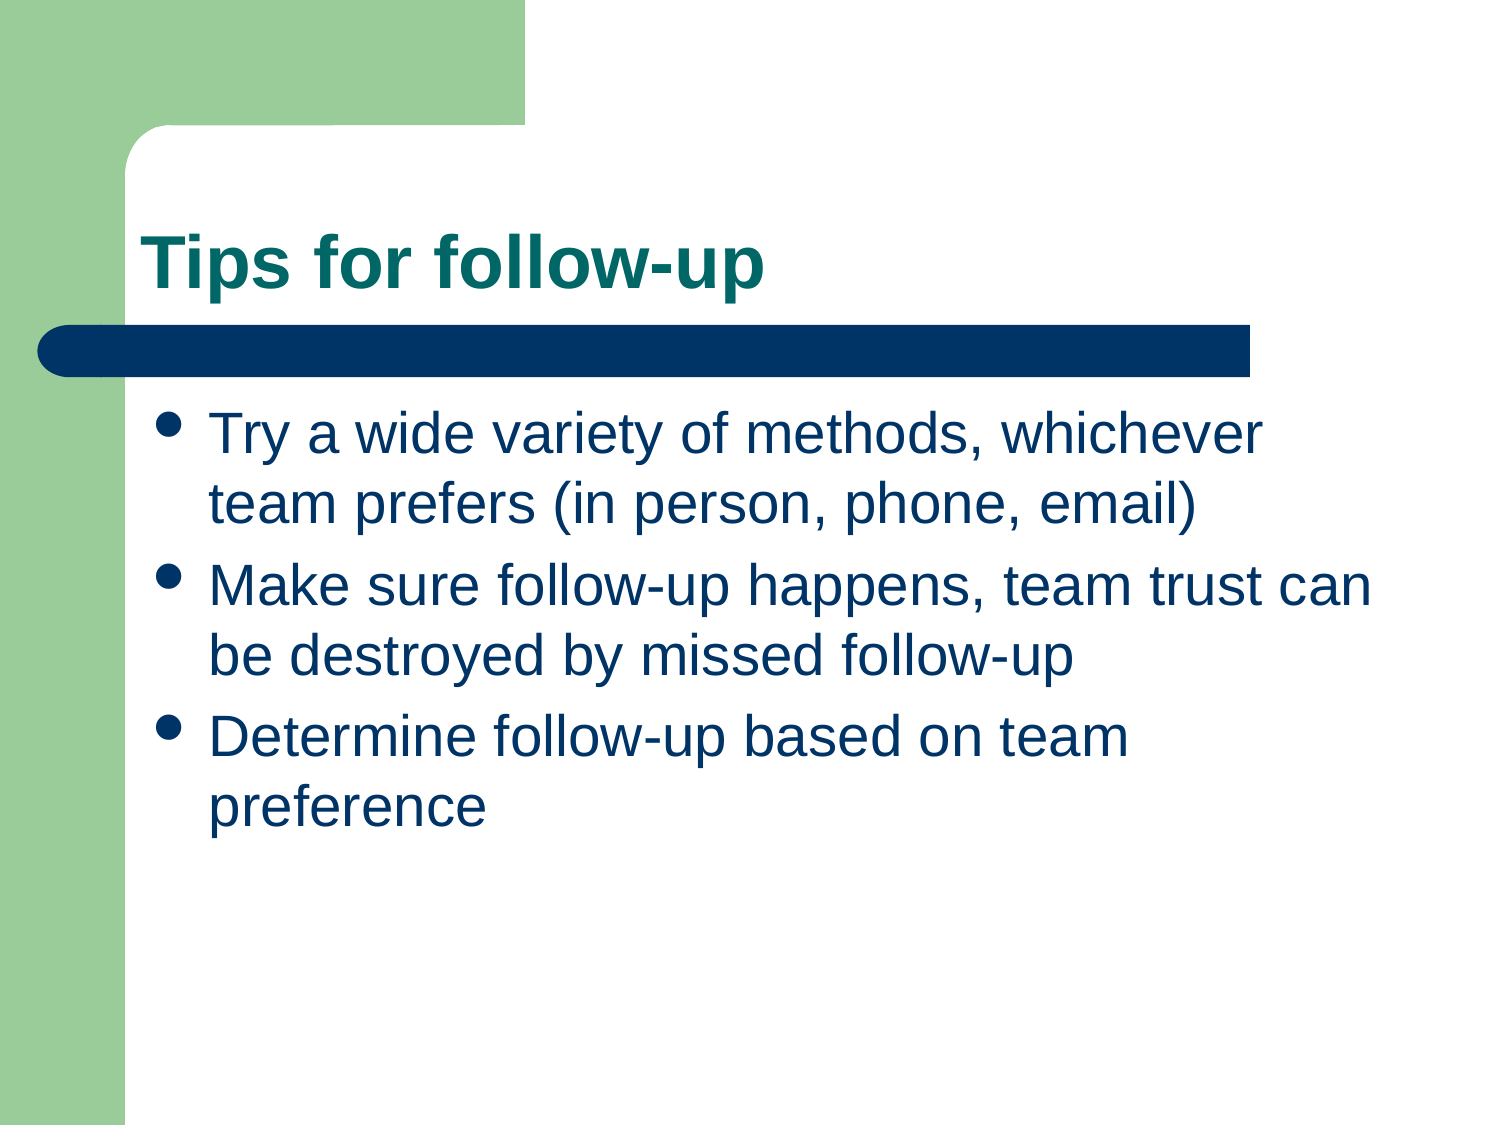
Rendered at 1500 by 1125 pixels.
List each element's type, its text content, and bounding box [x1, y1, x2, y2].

title Tips for follow-up [124, 124, 1426, 313]
list Try a wide variety of methods, whichever team prefers (in person, phone, email) Make sure follow-up happens, team trust can be destroyed by missed follow-up Determine follow-up based on team preference [137, 387, 1400, 999]
